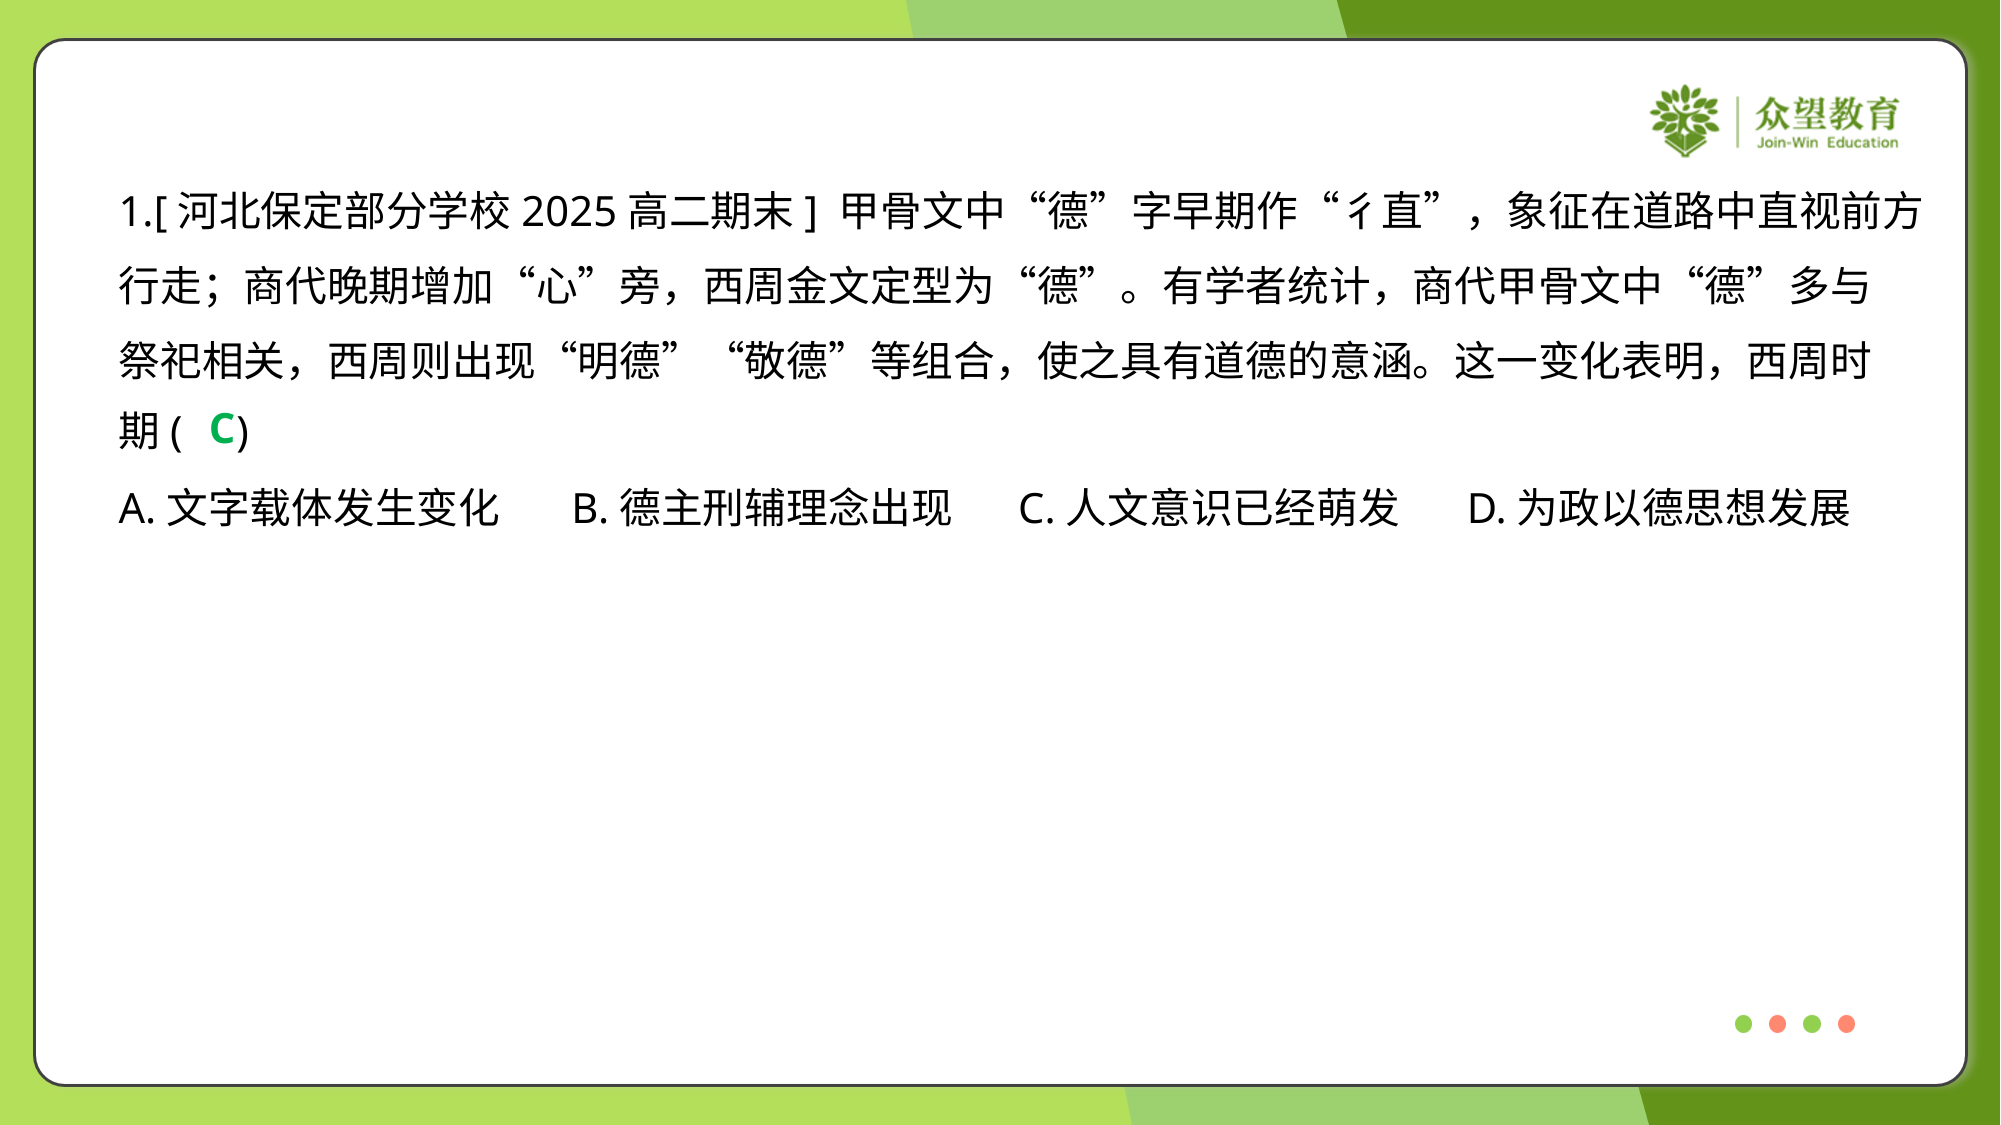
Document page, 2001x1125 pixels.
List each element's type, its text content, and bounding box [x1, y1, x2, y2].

text_box A.文字载体发生变化 B.德主刑辅理念出现 C.人文意识已经萌发 D.为政以德思想发展 [118, 456, 1883, 524]
picture [0, 0, 2000, 1125]
text_box 1.[河北保定部分学校2025高二期末] 甲骨文中“德”字早期作“彳直”，象征在道路中直视前方 行走；商代晚期增加“心”旁，西周金文定型为“德”。有学者统计，商代甲骨文中“德”多与 祭祀相关，西周则出现“明德”“敬德”等组合，使之具有道德的意涵。这一变化表明，西周时 期( ) [118, 159, 1883, 448]
text_box C [192, 381, 252, 446]
